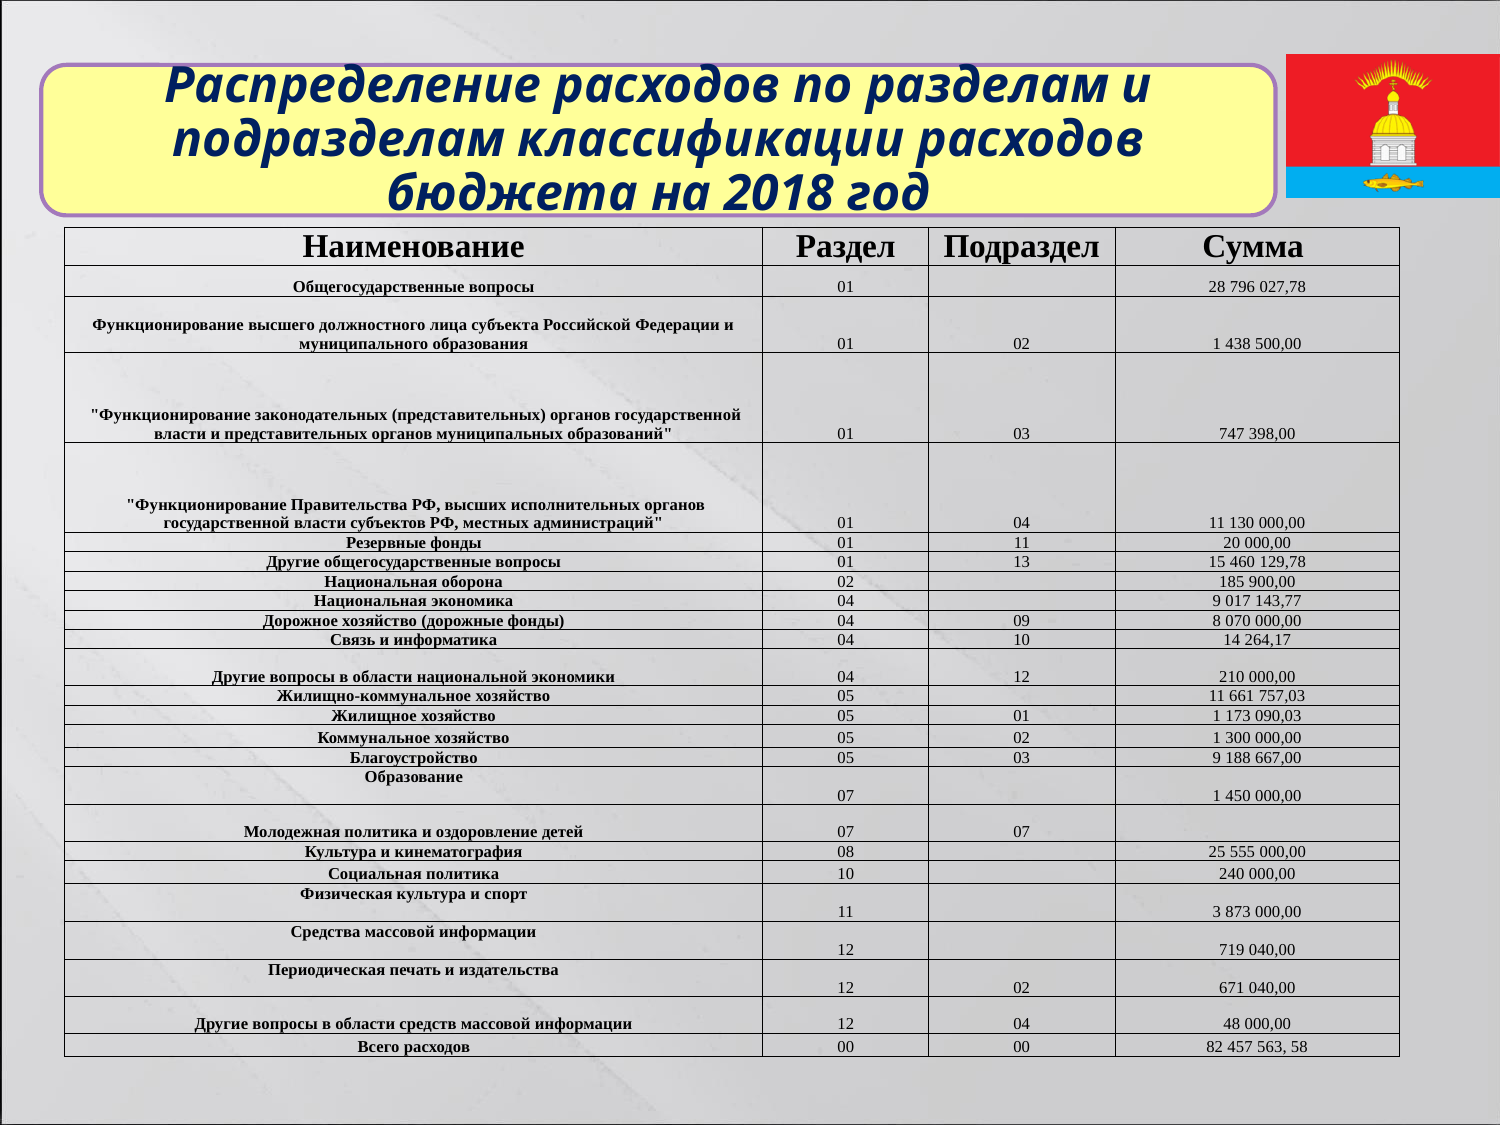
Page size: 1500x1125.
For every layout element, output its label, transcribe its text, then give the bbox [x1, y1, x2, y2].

table_cell 01 [763, 353, 928, 442]
table_cell 28 796 027,78 [1116, 266, 1399, 296]
table_cell 82 457 563, 58 [1116, 1034, 1399, 1056]
table_cell [929, 266, 1115, 296]
table_cell 185 900,00 [1116, 572, 1399, 590]
table_cell 04 [763, 649, 928, 685]
table_cell 12 [763, 960, 928, 996]
table_cell 9 017 143,77 [1116, 591, 1399, 610]
picture [1364, 175, 1423, 191]
picture [0, 0, 1500, 1125]
table_cell [929, 842, 1115, 860]
table_cell Средства массовой информации [65, 922, 762, 959]
table_cell 25 555 000,00 [1116, 842, 1399, 860]
table_cell 01 [929, 706, 1115, 724]
table_cell 02 [763, 572, 928, 590]
table_cell 11 130 000,00 [1116, 443, 1399, 532]
table_header Сумма [1116, 239, 1399, 265]
table_cell "Функционирование Правительства РФ, высших исполнительных органов государственной власти субъектов РФ, местных администраций" [65, 443, 762, 532]
table_cell [929, 686, 1115, 705]
table_cell Национальная экономика [65, 591, 762, 610]
table_header Подраздел [929, 259, 1115, 265]
table_cell Физическая культура и спорт [65, 884, 762, 921]
table_cell 02 [929, 725, 1115, 747]
table_cell Периодическая печать и издательства [65, 960, 762, 996]
table_cell 01 [763, 266, 928, 296]
table_cell 05 [763, 706, 928, 724]
table_cell Общегосударственные вопросы [65, 266, 762, 296]
table_cell 00 [929, 1034, 1115, 1056]
table_cell 04 [763, 611, 928, 629]
table_cell 11 [763, 884, 928, 921]
table_cell Дорожное хозяйство (дорожные фонды) [65, 611, 762, 629]
table_cell 04 [763, 591, 928, 610]
table_cell 1 438 500,00 [1116, 297, 1399, 352]
table_cell 03 [929, 353, 1115, 442]
table_cell 13 [929, 552, 1115, 571]
table_cell Всего расходов [65, 1034, 762, 1056]
table_cell Коммунальное хозяйство [65, 725, 762, 747]
table_cell 747 398,00 [1116, 353, 1399, 442]
table_cell 20 000,00 [1116, 533, 1399, 551]
table_cell 03 [929, 748, 1115, 766]
table_cell Жилищное хозяйство [65, 706, 762, 724]
table_cell 04 [763, 630, 928, 648]
table_cell 05 [763, 686, 928, 705]
table_cell 01 [763, 533, 928, 551]
table_cell 08 [763, 842, 928, 860]
table_cell [929, 884, 1115, 921]
table_cell 210 000,00 [1116, 649, 1399, 685]
table_cell 01 [763, 443, 928, 532]
table_cell Образование [65, 767, 762, 804]
table_cell Другие общегосударственные вопросы [65, 552, 762, 571]
table_cell 11 661 757,03 [1116, 686, 1399, 705]
table_cell 1 300 000,00 [1116, 725, 1399, 747]
table_cell 01 [763, 552, 928, 571]
table_cell 240 000,00 [1116, 861, 1399, 883]
table_header Наименование [65, 252, 762, 265]
table_cell 9 188 667,00 [1116, 748, 1399, 766]
table_cell "Функционирование законодательных (представительных) органов государственной власти и представительных органов муниципальных образований" [65, 353, 762, 442]
table_cell Связь и информатика [65, 630, 762, 648]
table_cell [929, 767, 1115, 804]
table_cell Другие вопросы в области средств массовой информации [65, 997, 762, 1033]
table_cell 10 [763, 861, 928, 883]
table_cell 01 [763, 297, 928, 352]
table_cell [929, 591, 1115, 610]
table_cell 12 [763, 922, 928, 959]
table_cell [929, 922, 1115, 959]
table_cell 48 000,00 [1116, 997, 1399, 1033]
table_cell 02 [929, 297, 1115, 352]
table_cell [929, 572, 1115, 590]
table_cell 3 873 000,00 [1116, 884, 1399, 921]
table_cell Культура и кинематография [65, 842, 762, 860]
table_cell 04 [929, 997, 1115, 1033]
table_cell 05 [763, 748, 928, 766]
table_cell Другие вопросы в области национальной экономики [65, 649, 762, 685]
table_cell [1116, 805, 1399, 841]
table_cell [929, 861, 1115, 883]
table_cell 12 [929, 649, 1115, 685]
table_cell 00 [763, 1034, 928, 1056]
table_cell Молодежная политика и оздоровление детей [65, 805, 762, 841]
table_cell 8 070 000,00 [1116, 611, 1399, 629]
table_cell Функционирование высшего должностного лица субъекта Российской Федерации и муниципального образования [65, 297, 762, 352]
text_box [40, 30, 1276, 216]
table_cell 671 040,00 [1116, 960, 1399, 996]
table_cell 05 [763, 725, 928, 747]
table_cell 07 [763, 767, 928, 804]
table_cell 04 [929, 443, 1115, 532]
table_cell 09 [929, 611, 1115, 629]
table_cell 02 [929, 960, 1115, 996]
table_header Раздел [763, 259, 928, 265]
table_cell Благоустройство [65, 748, 762, 766]
table_cell 719 040,00 [1116, 922, 1399, 959]
table_cell 07 [763, 805, 928, 841]
table_cell 07 [929, 805, 1115, 841]
table_cell Резервные фонды [65, 533, 762, 551]
table_cell 15 460 129,78 [1116, 552, 1399, 571]
table_cell 14 264,17 [1116, 630, 1399, 648]
table_cell 1 450 000,00 [1116, 767, 1399, 804]
table_cell Национальная оборона [65, 572, 762, 590]
table_cell Социальная политика [65, 861, 762, 883]
table_cell 10 [929, 630, 1115, 648]
table_cell 1 173 090,03 [1116, 706, 1399, 724]
table_cell 12 [763, 997, 928, 1033]
table_cell Жилищно-коммунальное хозяйство [65, 686, 762, 705]
table_cell 11 [929, 533, 1115, 551]
